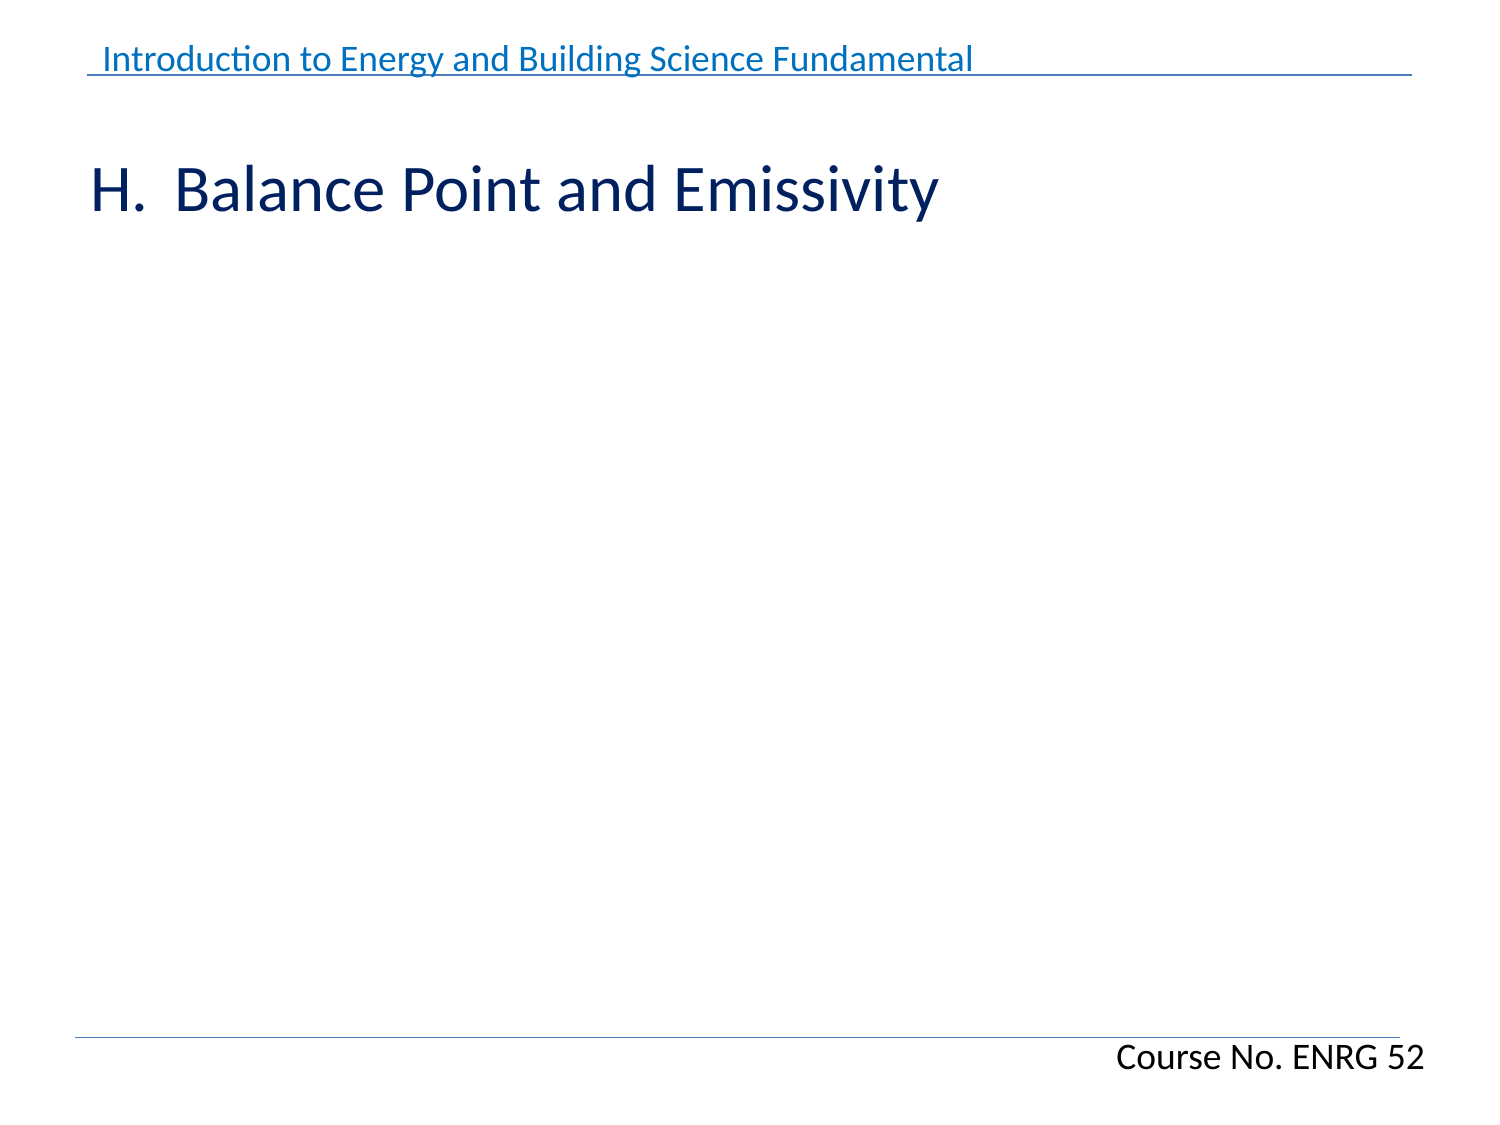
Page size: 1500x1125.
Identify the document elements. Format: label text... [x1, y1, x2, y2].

list Balance Point and Emissivity [75, 137, 1425, 625]
